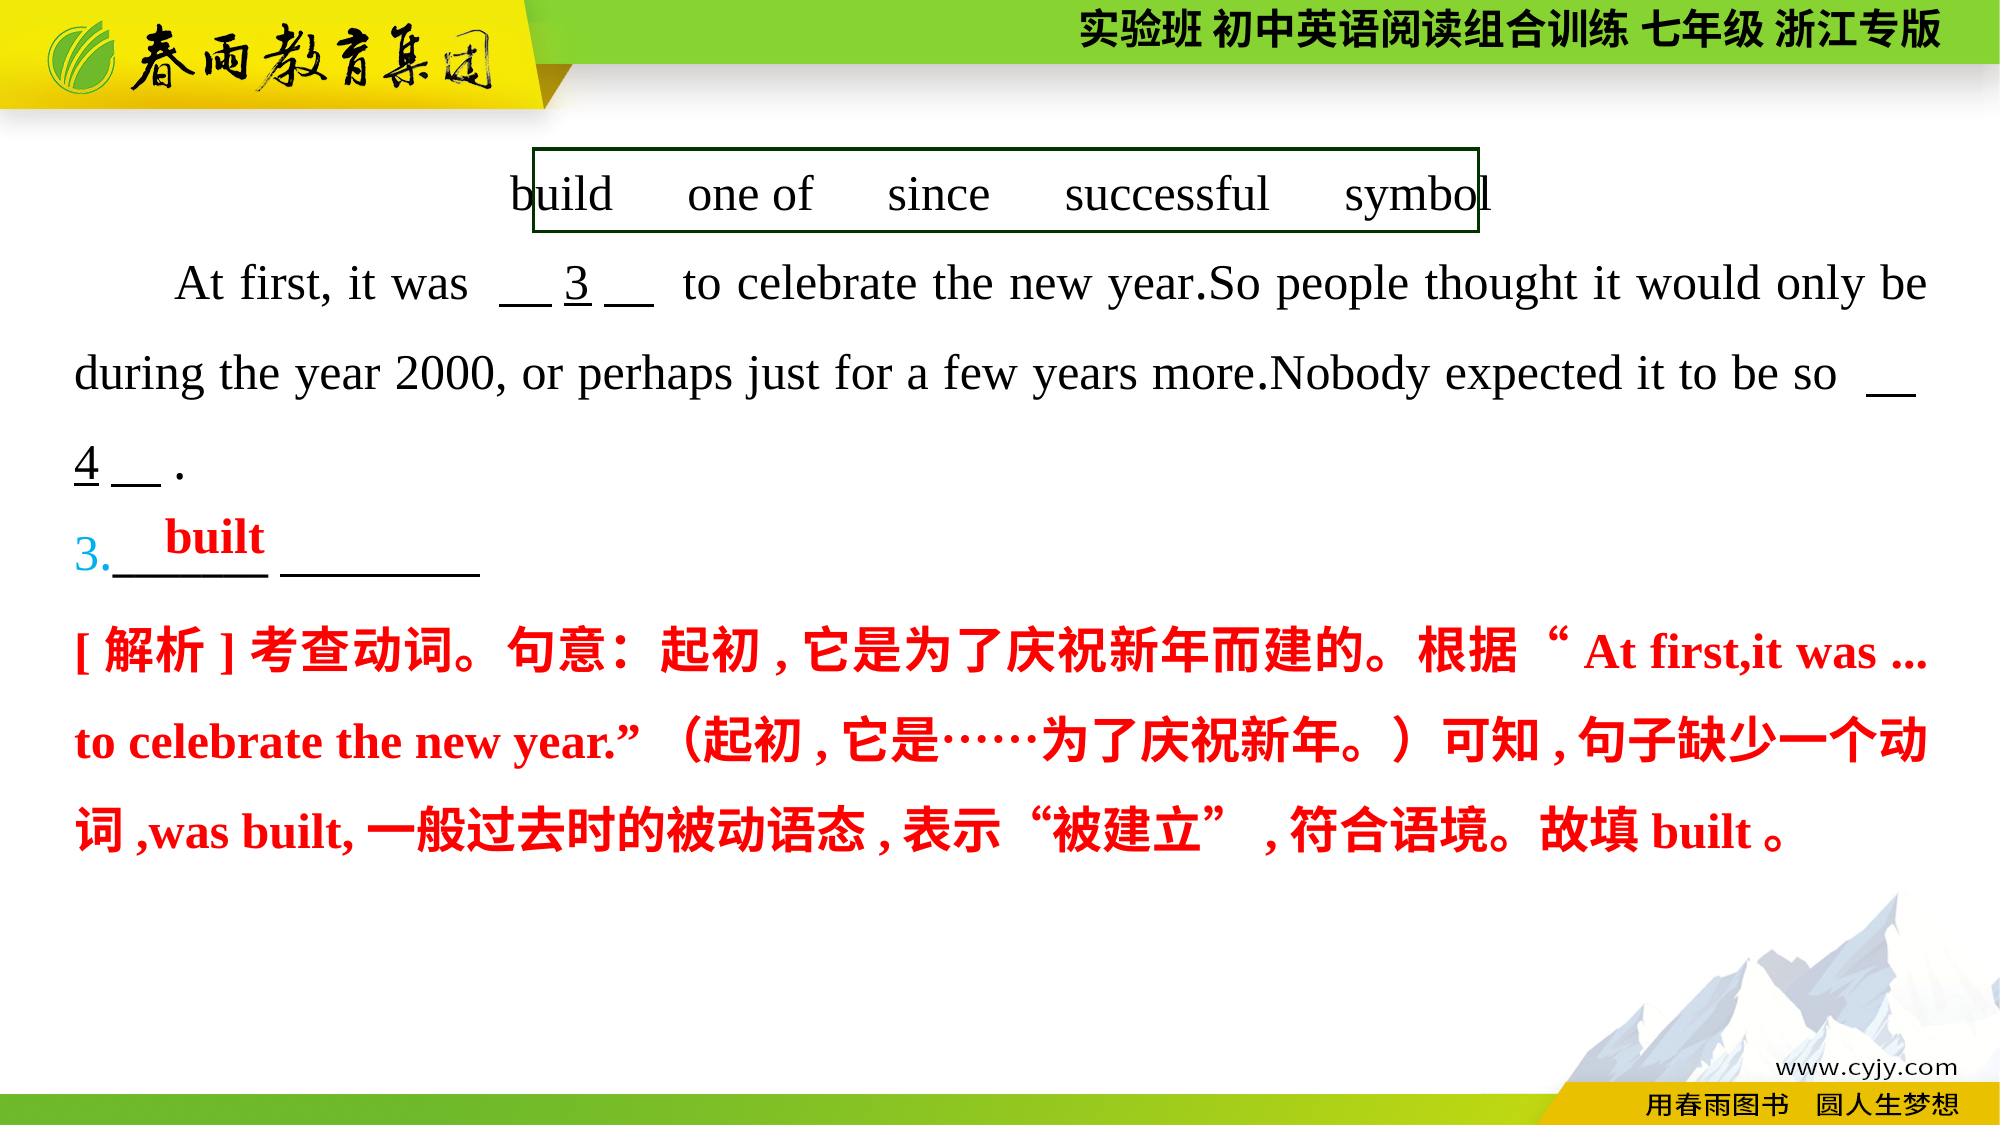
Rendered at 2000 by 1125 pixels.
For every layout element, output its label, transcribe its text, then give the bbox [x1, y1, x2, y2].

list build one of since successful symbol At first, it was 3 to celebrate the new year.So people thought it would only be during the year 2000, or perhaps just for a few years more.Nobody expected it to be so 4 . 3._______ [59, 122, 1944, 581]
text_box [解析]考查动词。句意：起初,它是为了庆祝新年而建的。根据“At first,it was ... to celebrate the new year.”（起初,它是……为了庆祝新年。）可知,句子缺少一个动词,was built,一般过去时的被动语态,表示“被建立”,符合语境。故填built。 [59, 581, 1944, 867]
text_box built [149, 495, 280, 571]
picture [0, 0, 2000, 1125]
text_box [533, 148, 1479, 232]
